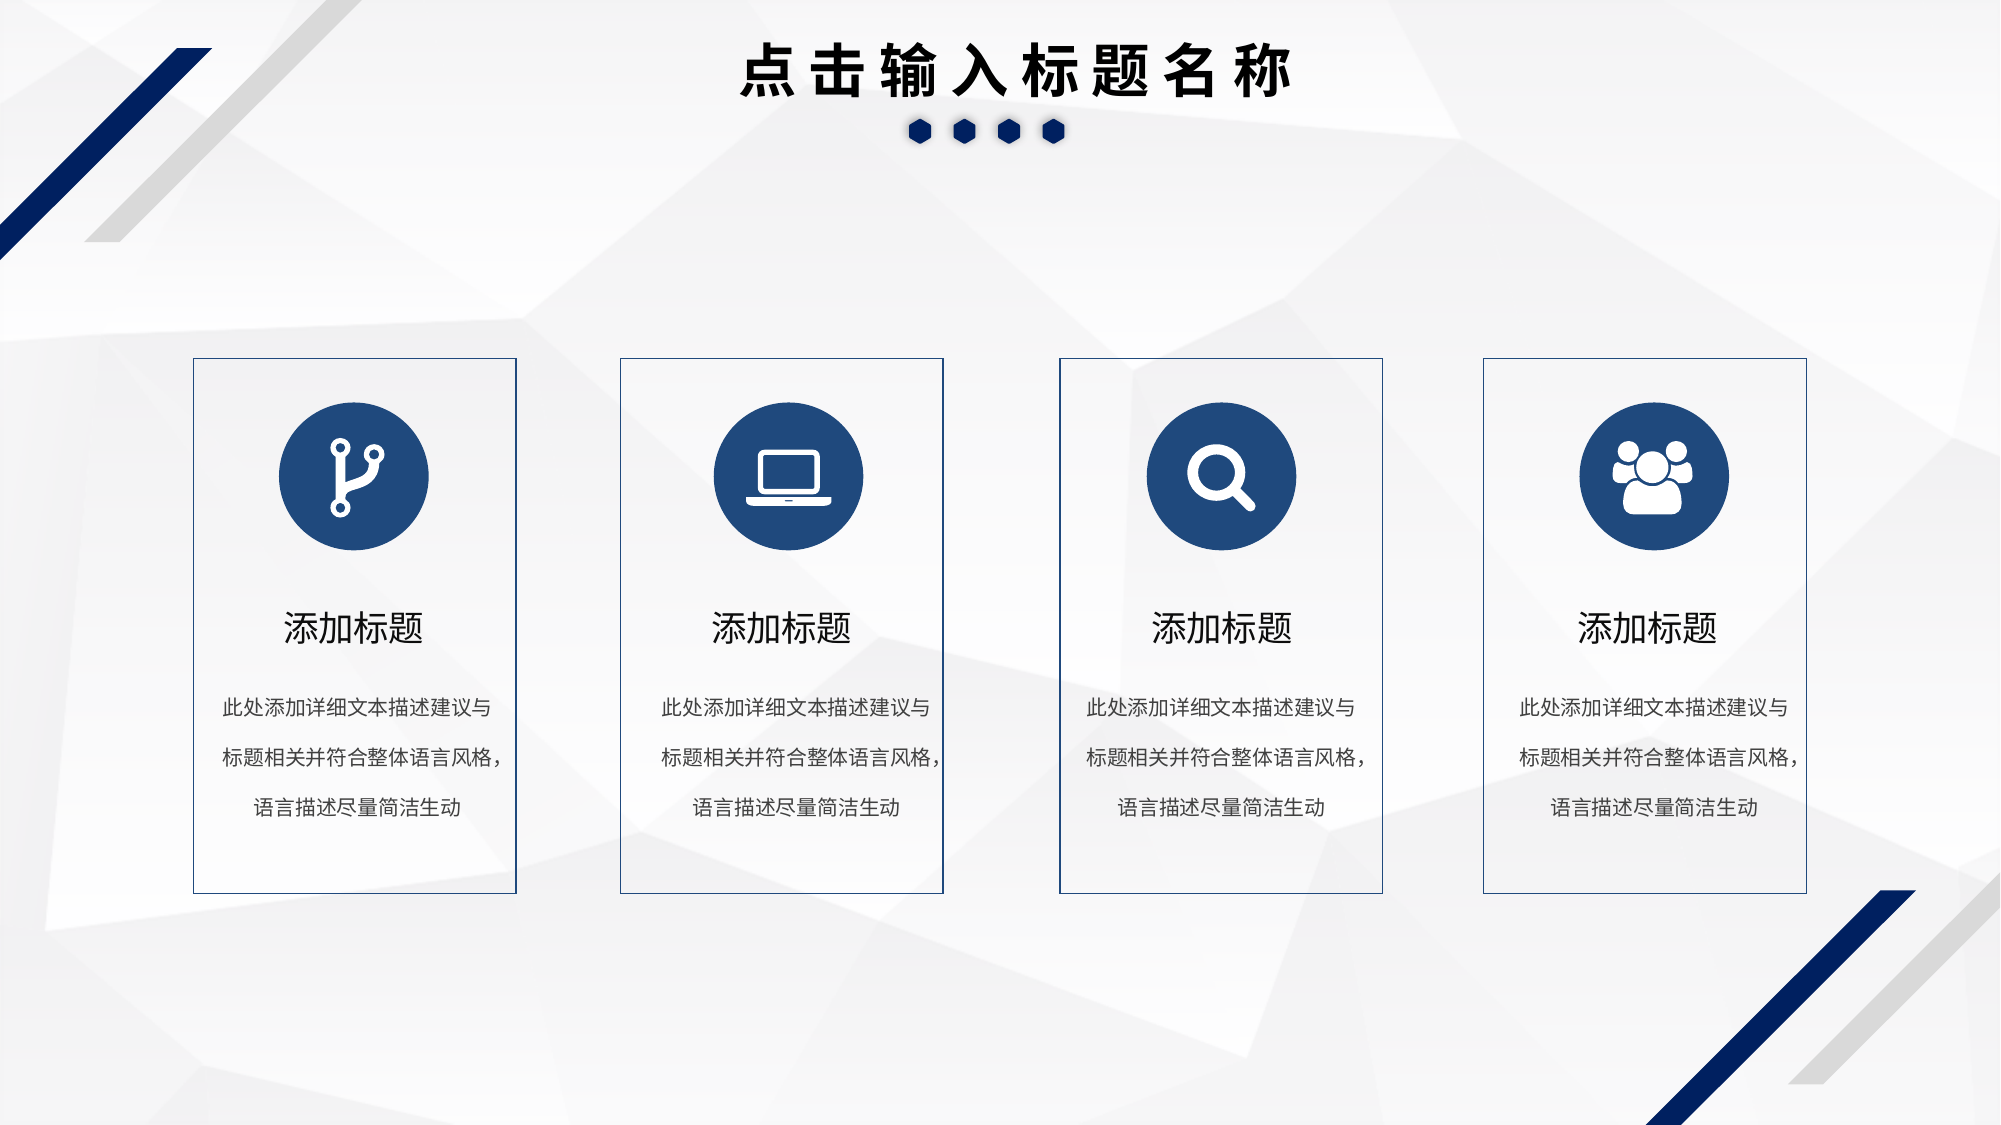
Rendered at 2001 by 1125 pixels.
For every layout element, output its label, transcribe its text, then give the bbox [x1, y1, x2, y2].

text_box [1041, 117, 1066, 145]
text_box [1579, 402, 1730, 551]
text_box 点击输入标题名称 [723, 27, 1307, 112]
picture [0, 0, 2001, 1125]
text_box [278, 402, 429, 551]
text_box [713, 402, 864, 551]
text_box [193, 358, 516, 894]
text_box [952, 117, 977, 145]
text_box 添加标题 [232, 608, 475, 652]
text_box 添加标题 [1526, 608, 1769, 652]
text_box 添加标题 [660, 608, 903, 652]
text_box [620, 358, 944, 894]
text_box 此处添加详细文本描述建议与标题相关并符合整体语言风格，语言描述尽量简洁生动 [660, 669, 933, 844]
text_box 此处添加详细文本描述建议与标题相关并符合整体语言风格，语言描述尽量简洁生动 [1518, 669, 1791, 844]
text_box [1146, 402, 1297, 551]
text_box [997, 117, 1022, 145]
text_box 此处添加详细文本描述建议与标题相关并符合整体语言风格，语言描述尽量简洁生动 [221, 669, 494, 844]
text_box [1060, 358, 1383, 894]
text_box [908, 117, 933, 145]
text_box 此处添加详细文本描述建议与标题相关并符合整体语言风格，语言描述尽量简洁生动 [1085, 669, 1358, 844]
text_box [1483, 358, 1807, 894]
text_box 添加标题 [1100, 608, 1344, 652]
